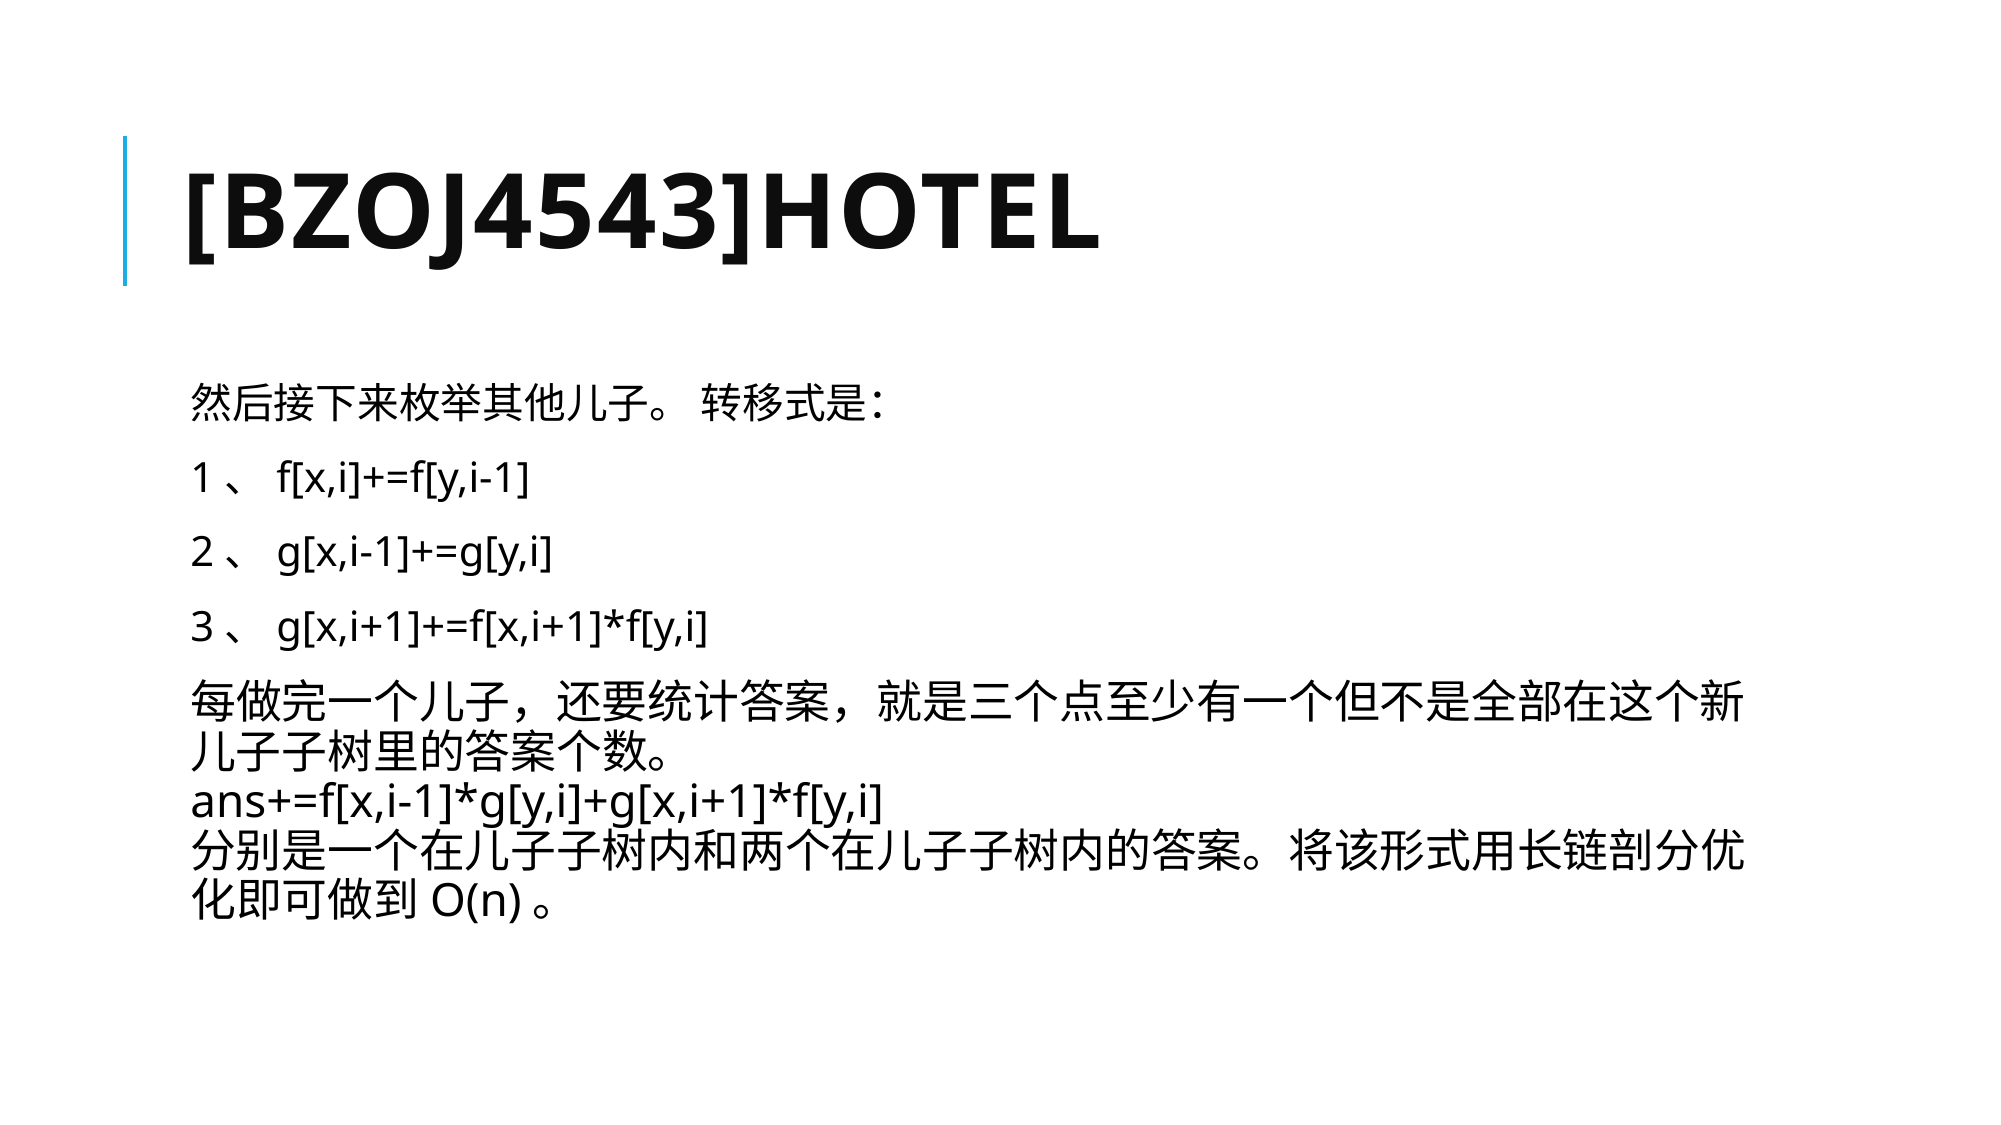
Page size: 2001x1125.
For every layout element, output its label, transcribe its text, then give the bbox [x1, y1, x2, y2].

title [bzoj4543]Hotel [168, 96, 1763, 342]
list 然后接下来枚举其他儿子。 转移式是： 1、f[x,i]+=f[y,i-1] 2、g[x,i-1]+=g[y,i] 3、g[x,i+1]+=f[x,i+1]*f[y,i] 每做完一个儿子，还要统计答案，就是三个点至少有一个但不是全部在这个新儿子子树里的答案个数。 ans+=f[x,i-1]*g[y,i]+g[x,i+1]*f[y,i] 分别是一个在儿子子树内和两个在儿子子树内的答案。将该形式用长链剖分优化即可做到O(n)。 [168, 375, 1763, 1035]
